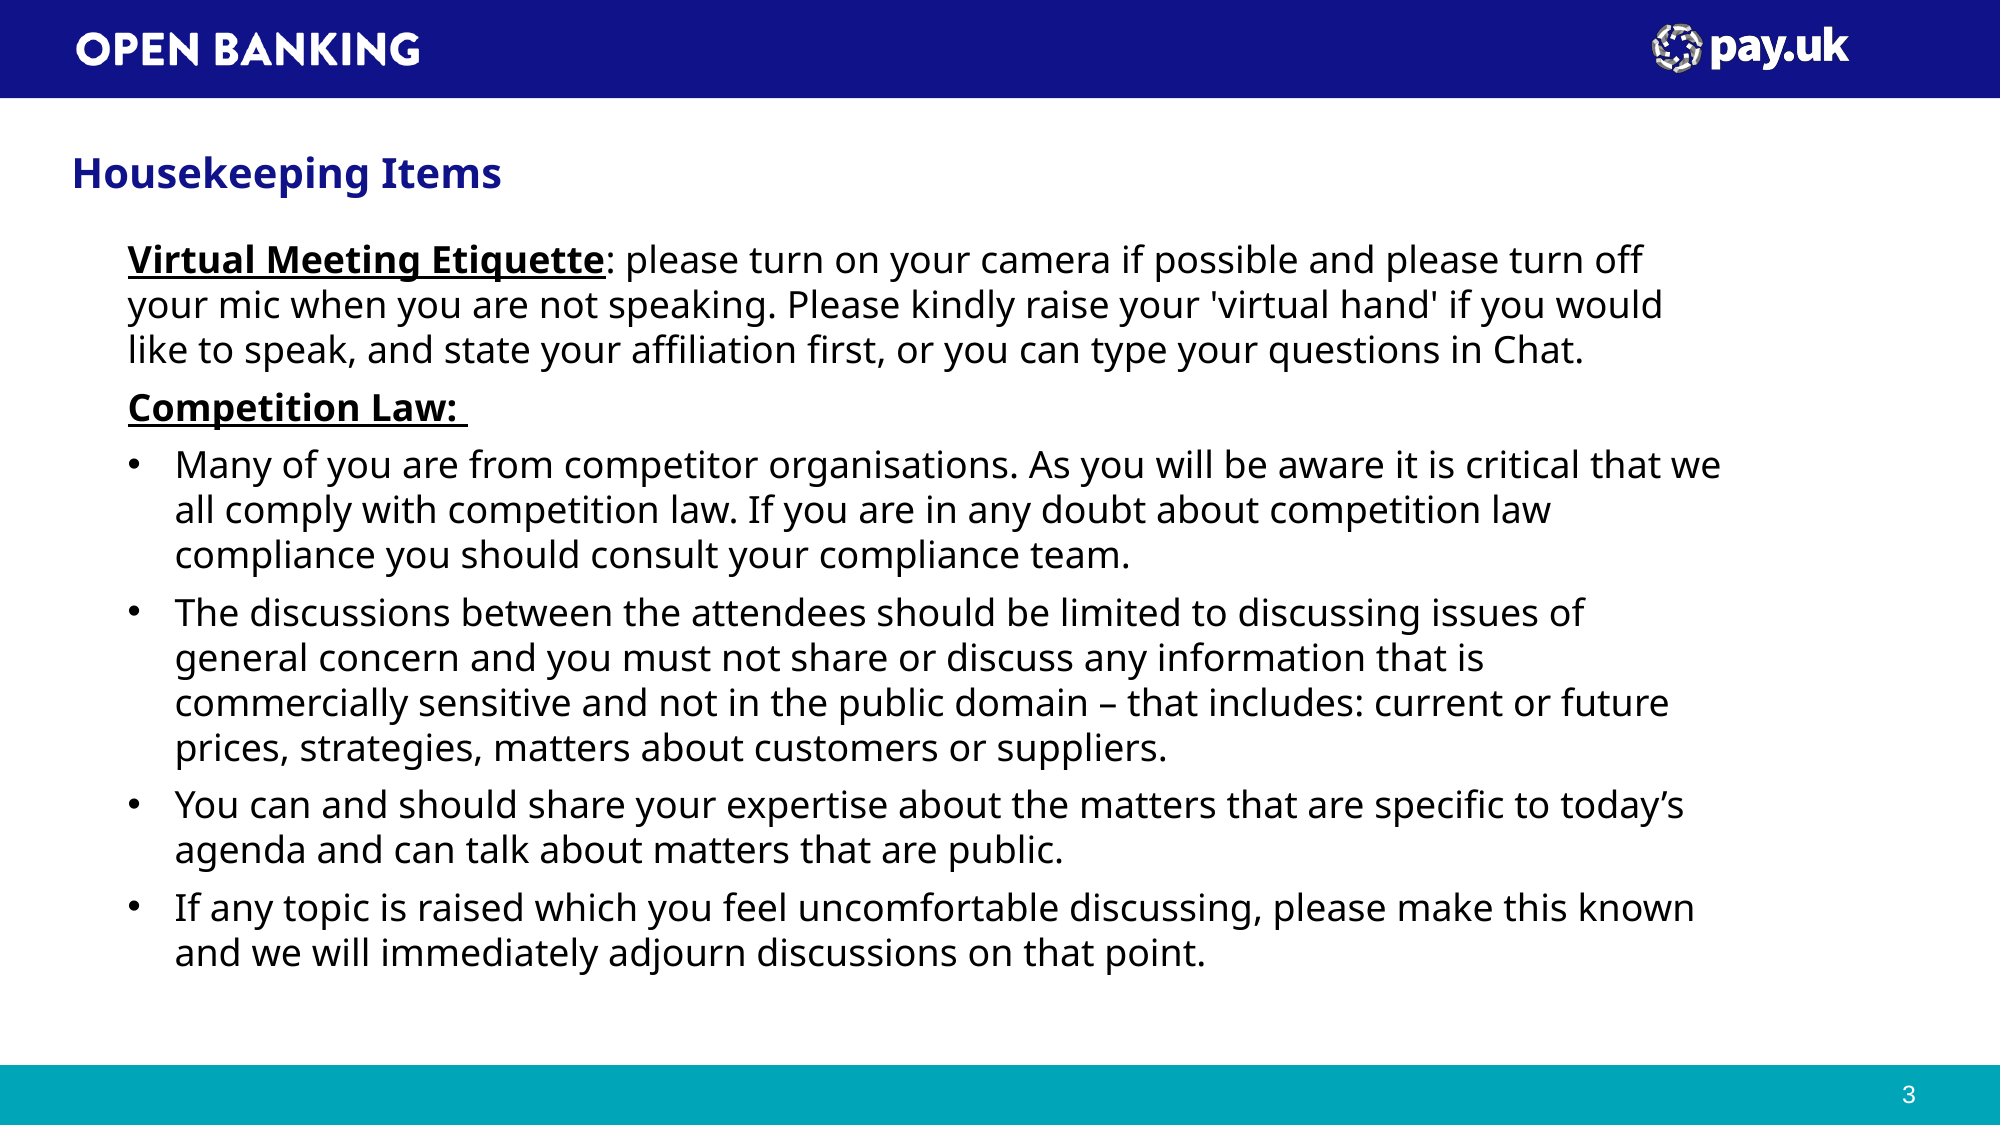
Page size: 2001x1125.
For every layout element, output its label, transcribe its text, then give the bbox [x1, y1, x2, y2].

picture [1644, 12, 1856, 78]
picture [43, 0, 452, 99]
slide_number 3 [1412, 1064, 1932, 1124]
list Virtual Meeting Etiquette: please turn on your camera if possible and please turn off your mic when you are not speaking. Please kindly raise your 'virtual hand' if you would like to speak, and state your affiliation first, or you can type your questions in Chat. Competition Law: Many of you are from competitor organisations. As you will be aware it is critical that we all comply with competition law. If you are in any doubt about competition law compliance you should consult your compliance team. The discussions between the attendees should be limited to discussing issues of general concern and you must not share or discuss any information that is commercially sensitive and not in the public domain – that includes: current or future prices, strategies, matters about customers or suppliers. You can and should share your expertise about the matters that are specific to today’s agenda and can talk about matters that are public. If any topic is raised which you feel uncomfortable discussing, please make this known and we will immediately adjourn discussions on that point. [112, 228, 1744, 851]
title Housekeeping Items [56, 145, 665, 229]
